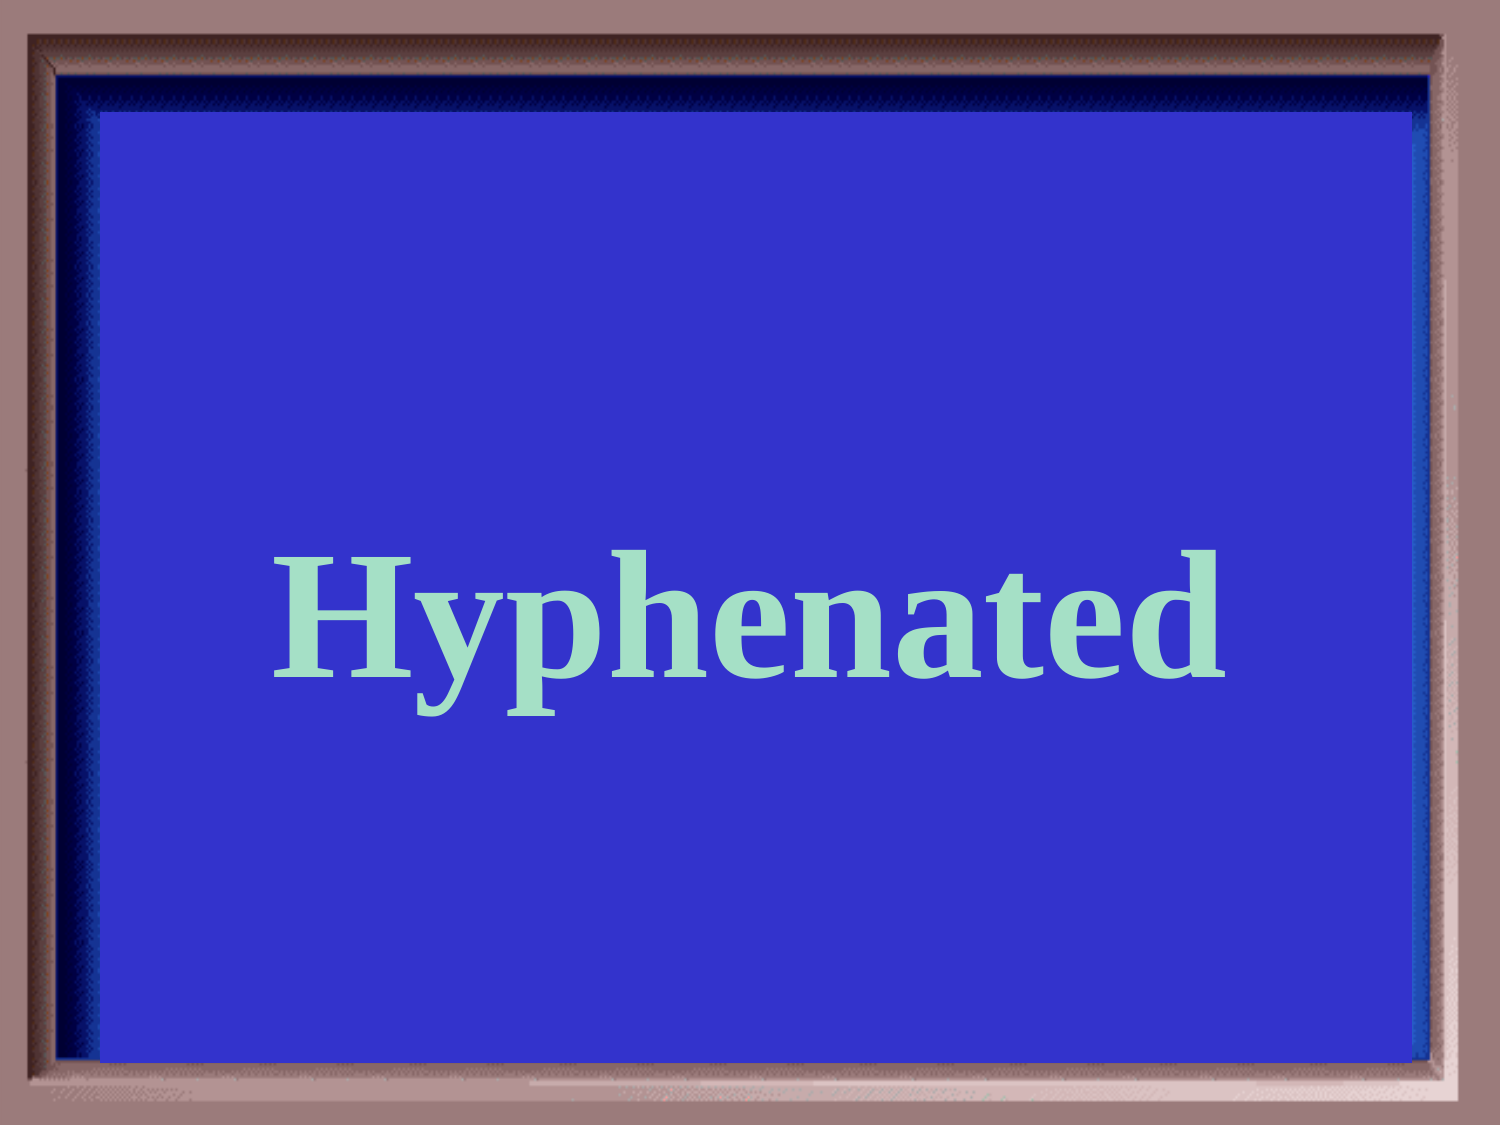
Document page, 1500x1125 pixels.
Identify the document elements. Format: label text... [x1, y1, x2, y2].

picture [0, 0, 1500, 1125]
text_box [99, 112, 1413, 1063]
text_box Hyphenated [256, 486, 1244, 722]
